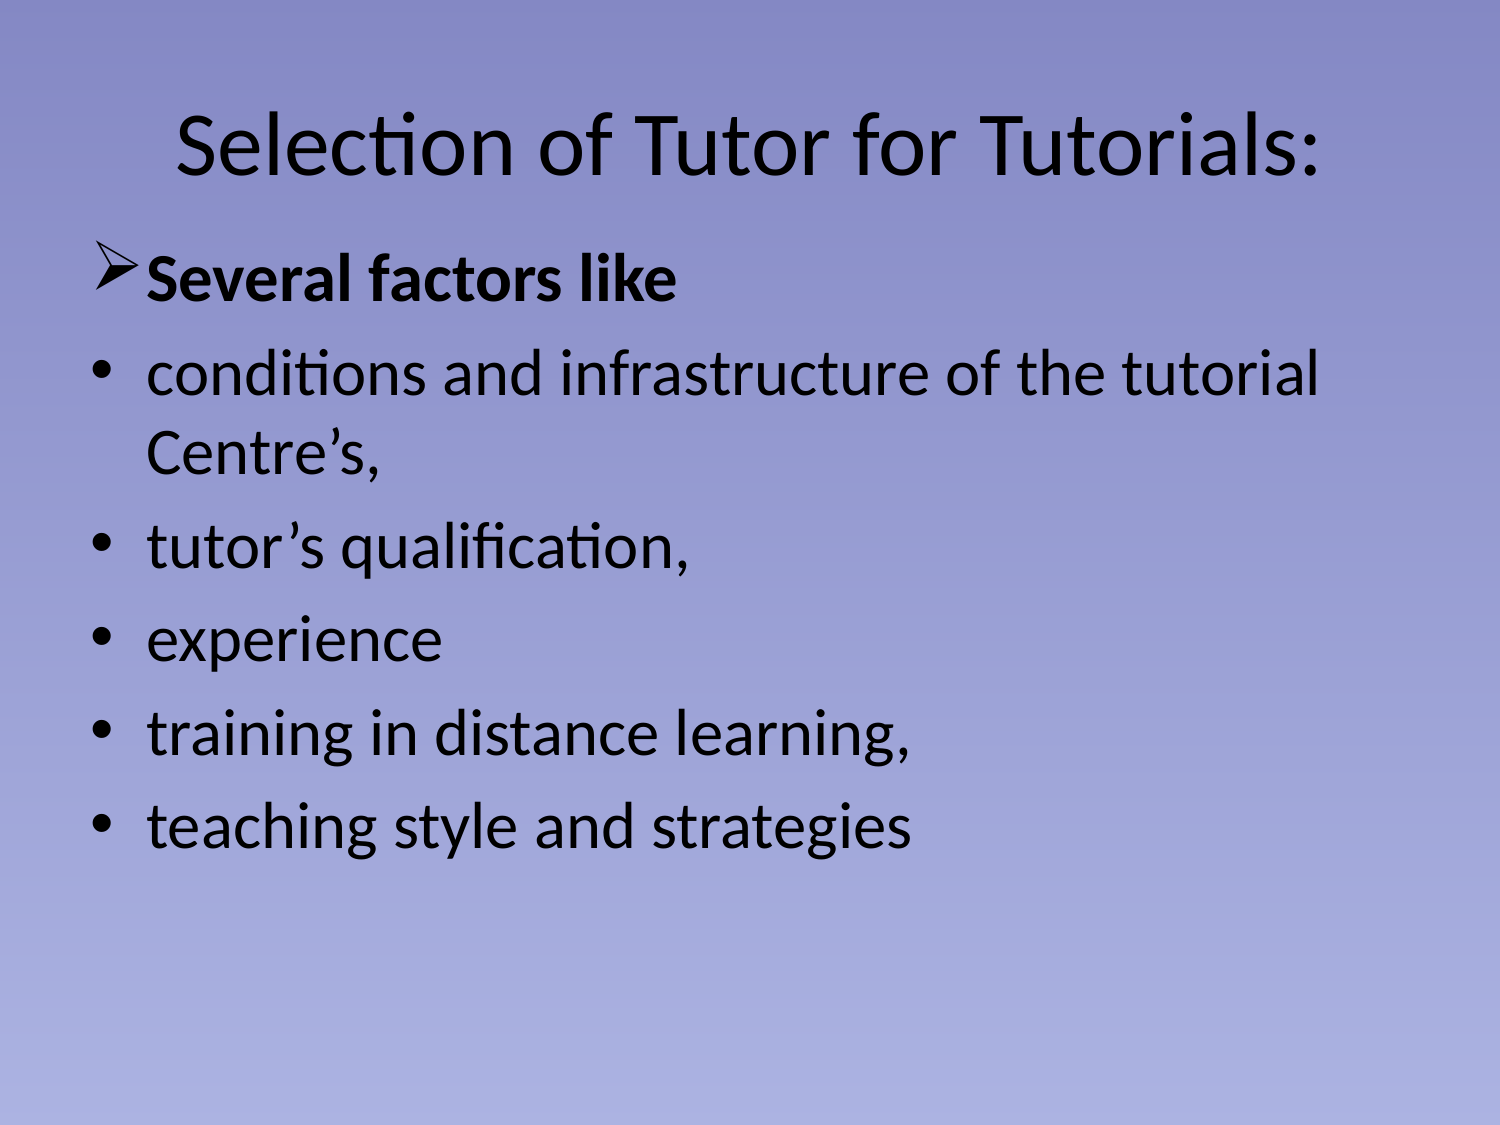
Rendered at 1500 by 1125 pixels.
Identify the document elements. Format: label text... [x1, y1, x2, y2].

title Selection of Tutor for Tutorials: [75, 45, 1425, 224]
list Several factors like conditions and infrastructure of the tutorial Centre’s, tutor’s qualification, experience training in distance learning, teaching style and strategies [75, 224, 1425, 1005]
